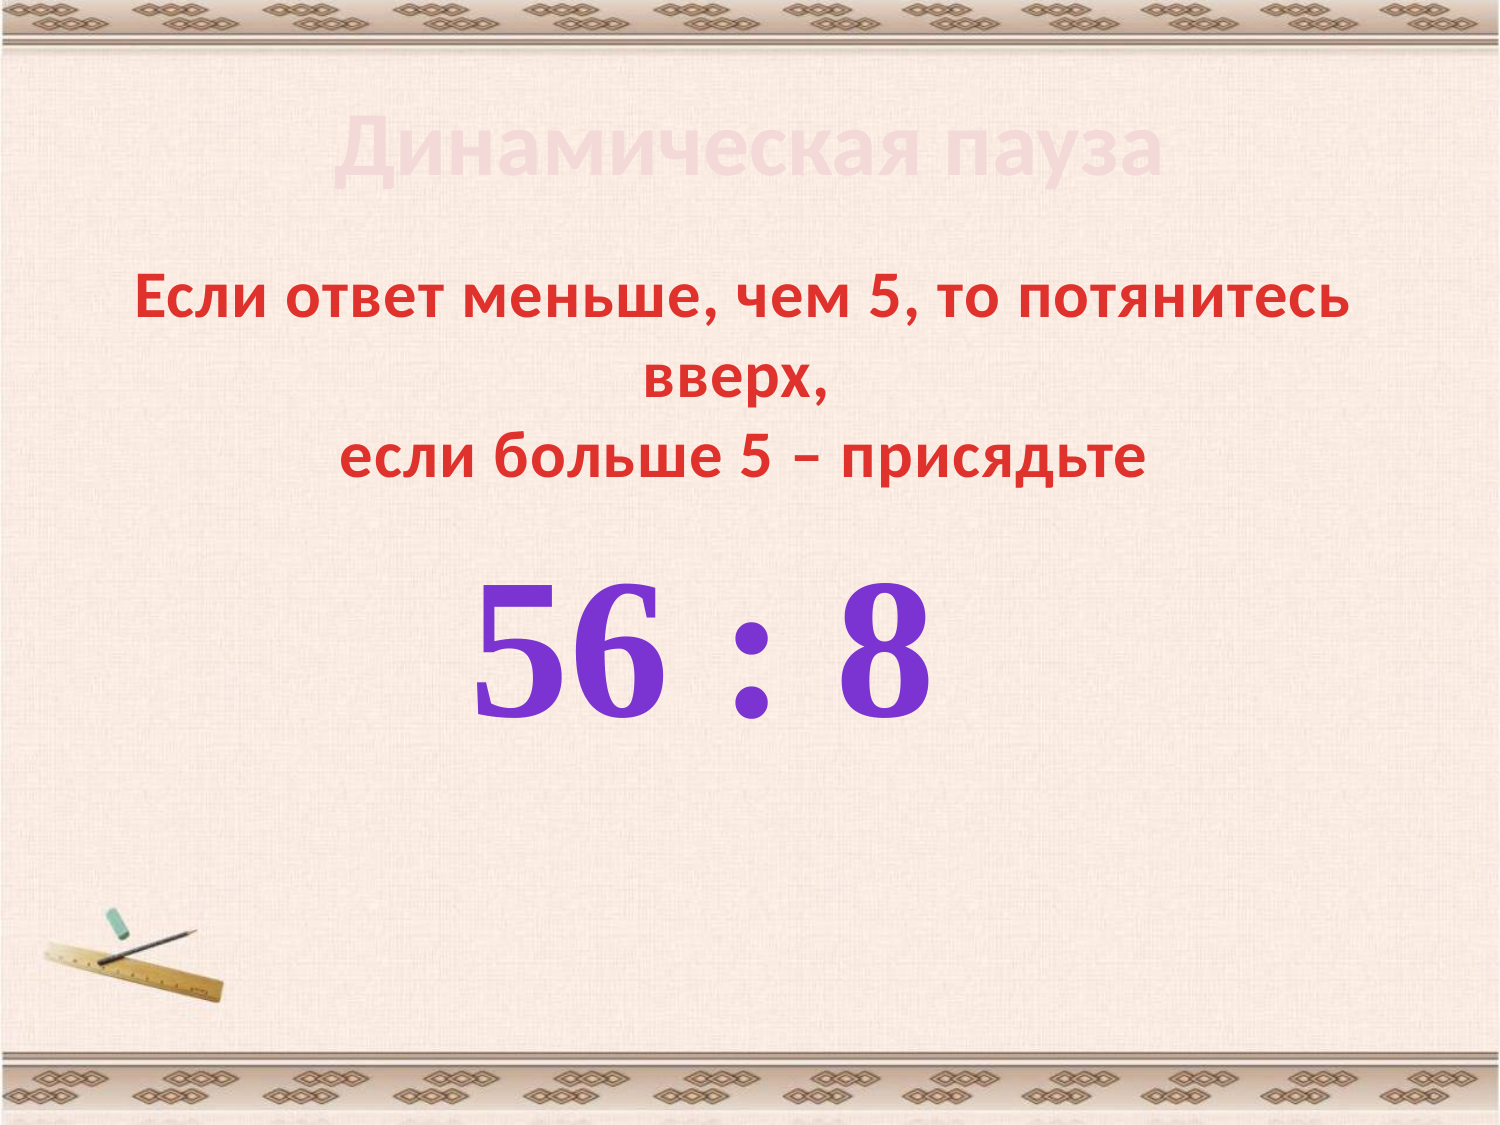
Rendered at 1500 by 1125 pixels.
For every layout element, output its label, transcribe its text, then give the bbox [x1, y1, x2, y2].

text_box Если ответ меньше, чем 5, то потянитесь вверх, если больше 5 – присядьте [41, 243, 1447, 499]
picture [0, 0, 1500, 1125]
text_box 56 : 8 [454, 509, 972, 765]
title Динамическая пауза [75, 45, 1425, 233]
